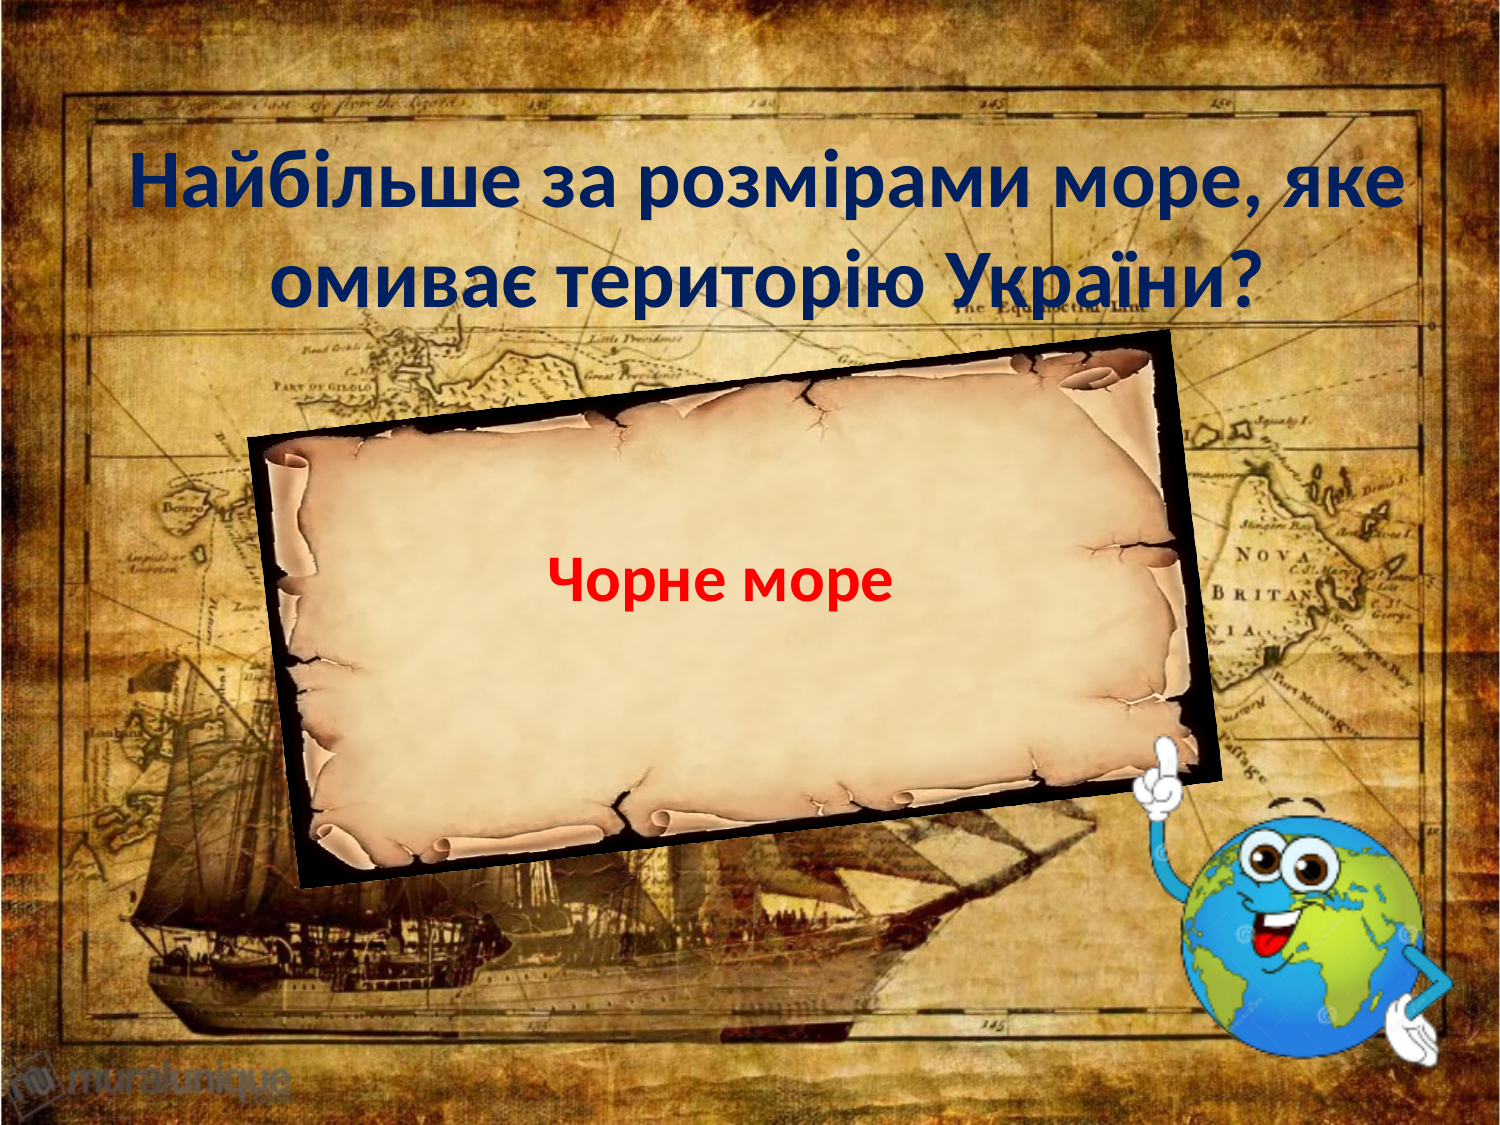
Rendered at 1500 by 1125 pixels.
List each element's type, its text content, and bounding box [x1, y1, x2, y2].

picture [0, 0, 1500, 1125]
text_box Найбільше за розмірами море, яке омиває територію України? [35, 117, 1500, 332]
